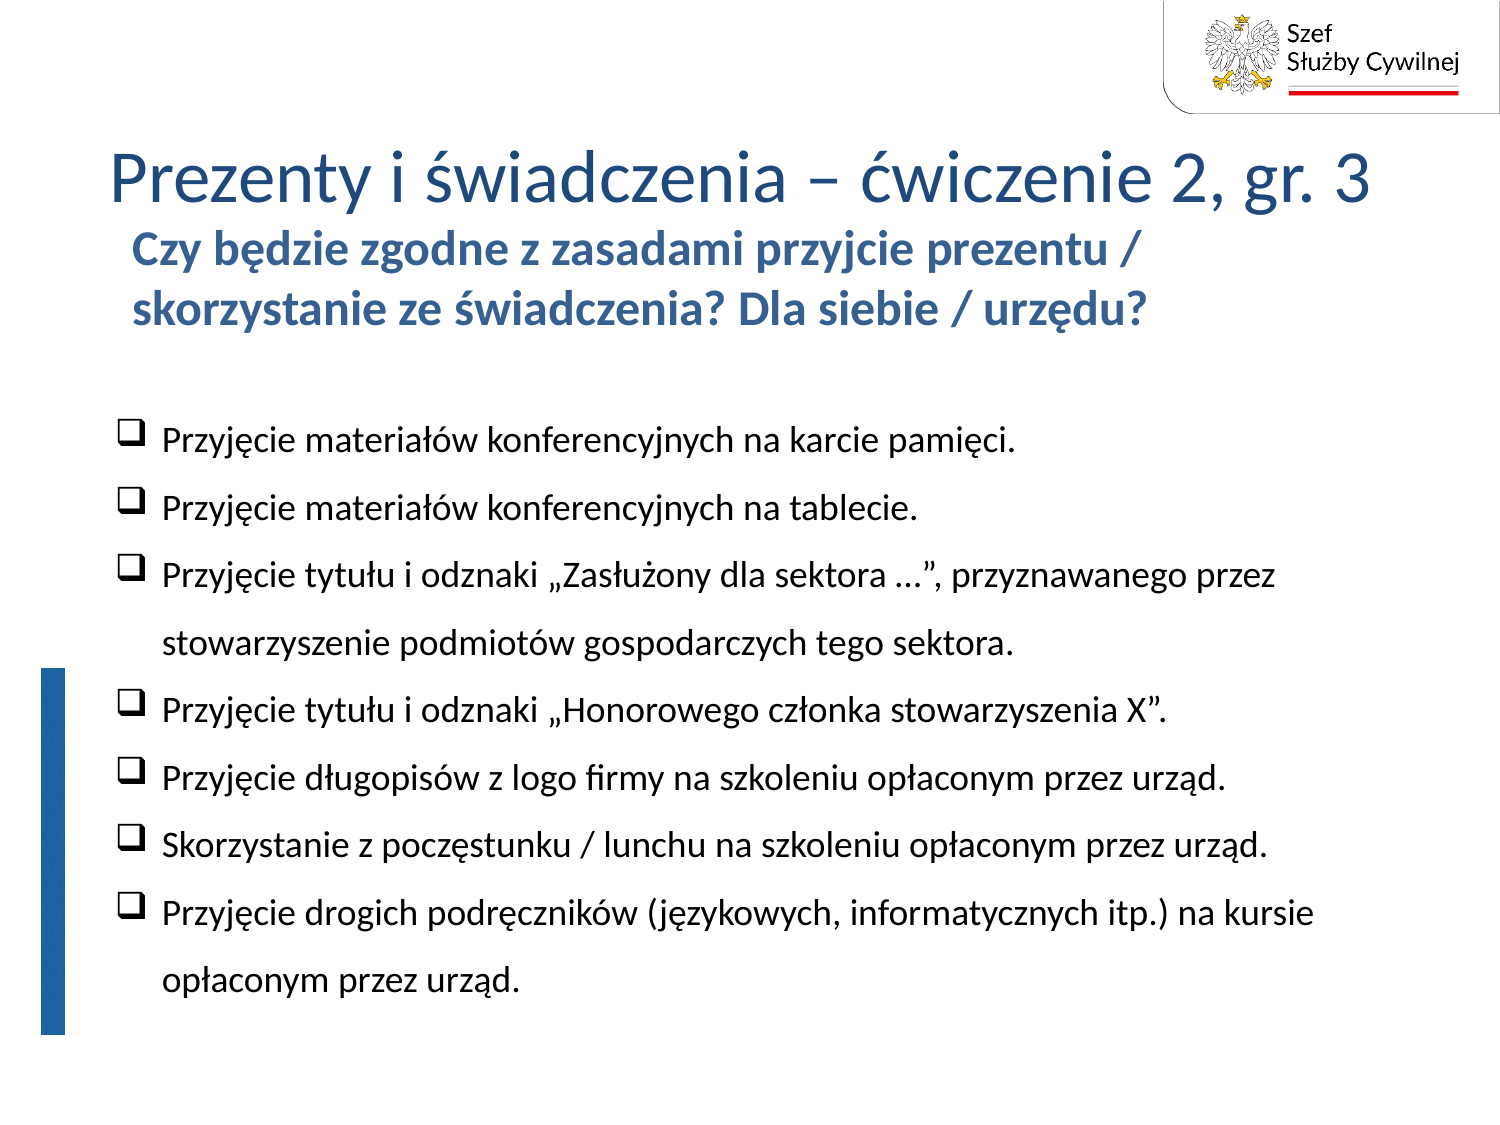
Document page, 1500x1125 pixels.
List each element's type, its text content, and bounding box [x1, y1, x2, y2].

text_box Przyjęcie materiałów konferencyjnych na karcie pamięci. Przyjęcie materiałów konferencyjnych na tablecie. Przyjęcie tytułu i odznaki „Zasłużony dla sektora …”, przyznawanego przez stowarzyszenie podmiotów gospodarczych tego sektora. Przyjęcie tytułu i odznaki „Honorowego członka stowarzyszenia X”. Przyjęcie długopisów z logo firmy na szkoleniu opłaconym przez urząd. Skorzystanie z poczęstunku / lunchu na szkoleniu opłaconym przez urząd. Przyjęcie drogich podręczników (językowych, informatycznych itp.) na kursie opłaconym przez urząd. [100, 385, 1382, 1008]
text_box Czy będzie zgodne z zasadami przyjcie prezentu / skorzystanie ze świadczenia? Dla siebie / urzędu? [117, 208, 1382, 343]
title Prezenty i świadczenia – ćwiczenie 2, gr. 3 [0, 120, 1492, 245]
picture [41, 668, 65, 1035]
picture [1163, 0, 1500, 114]
